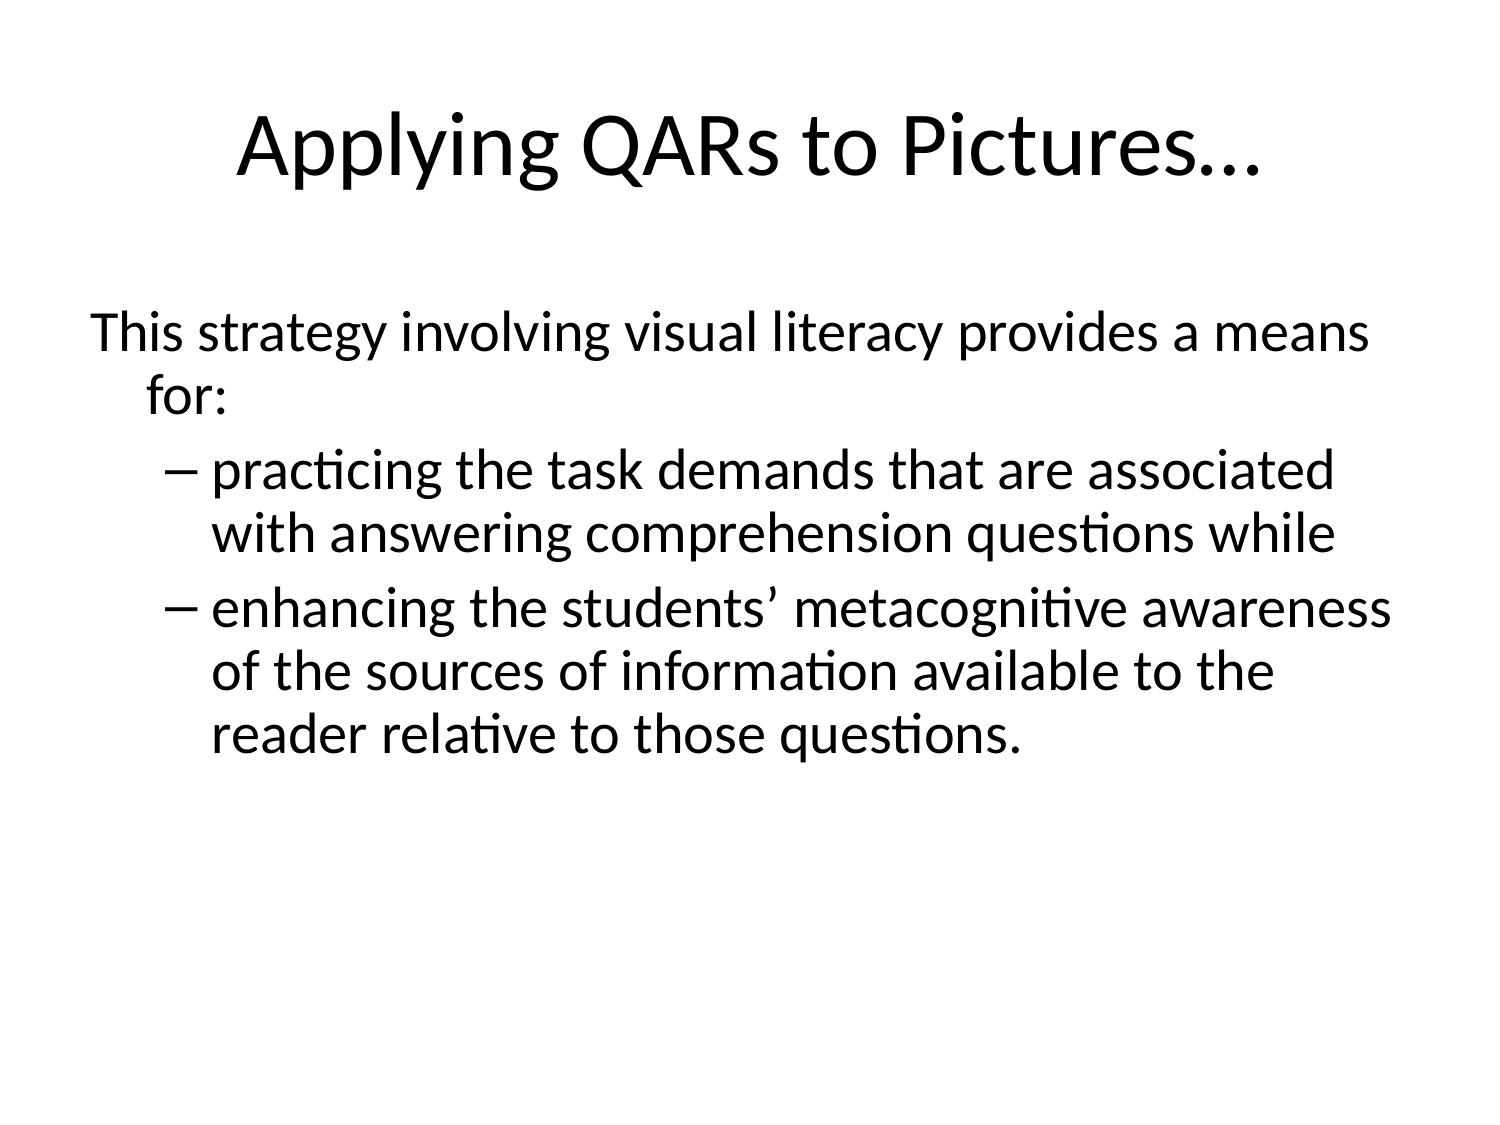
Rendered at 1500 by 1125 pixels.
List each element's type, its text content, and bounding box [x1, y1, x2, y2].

list This strategy involving visual literacy provides a means for: practicing the task demands that are associated with answering comprehension questions while enhancing the students’ metacognitive awareness of the sources of information available to the reader relative to those questions. [75, 212, 1425, 1063]
title Applying QARs to Pictures… [75, 45, 1425, 212]
